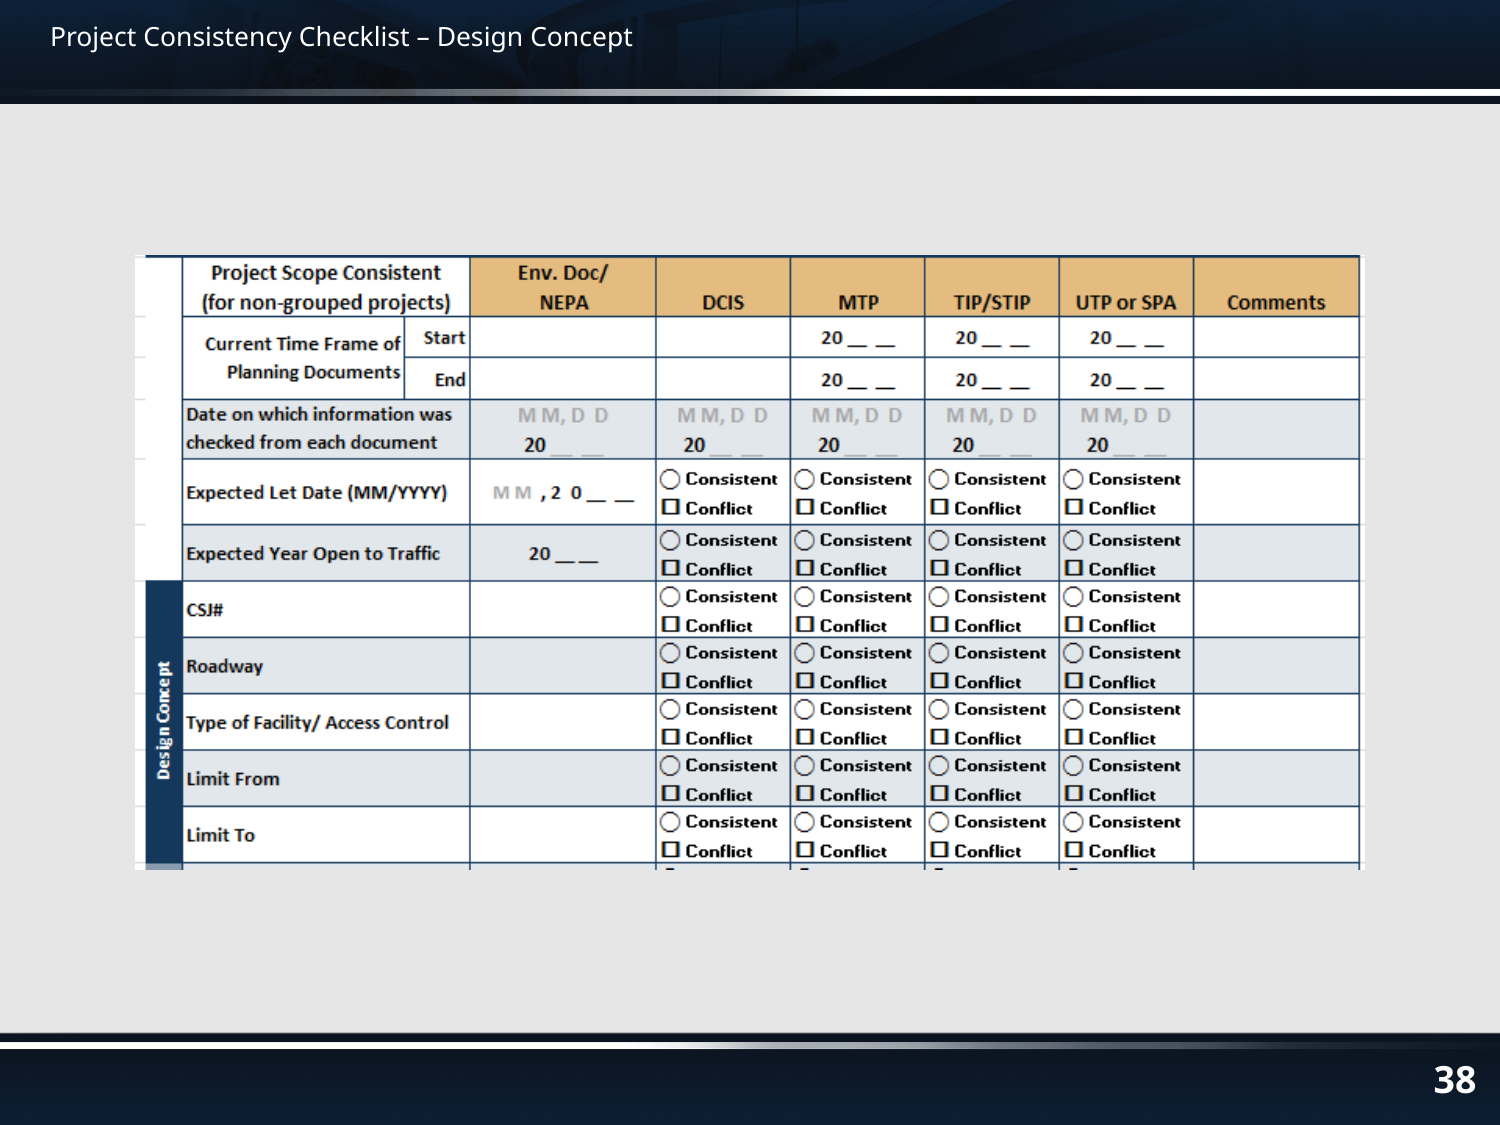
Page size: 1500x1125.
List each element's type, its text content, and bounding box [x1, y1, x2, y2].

picture [0, 1032, 1500, 1125]
title Project Consistency Checklist – Design Concept [50, 12, 1421, 89]
picture [0, 0, 1500, 104]
picture [134, 255, 1366, 870]
